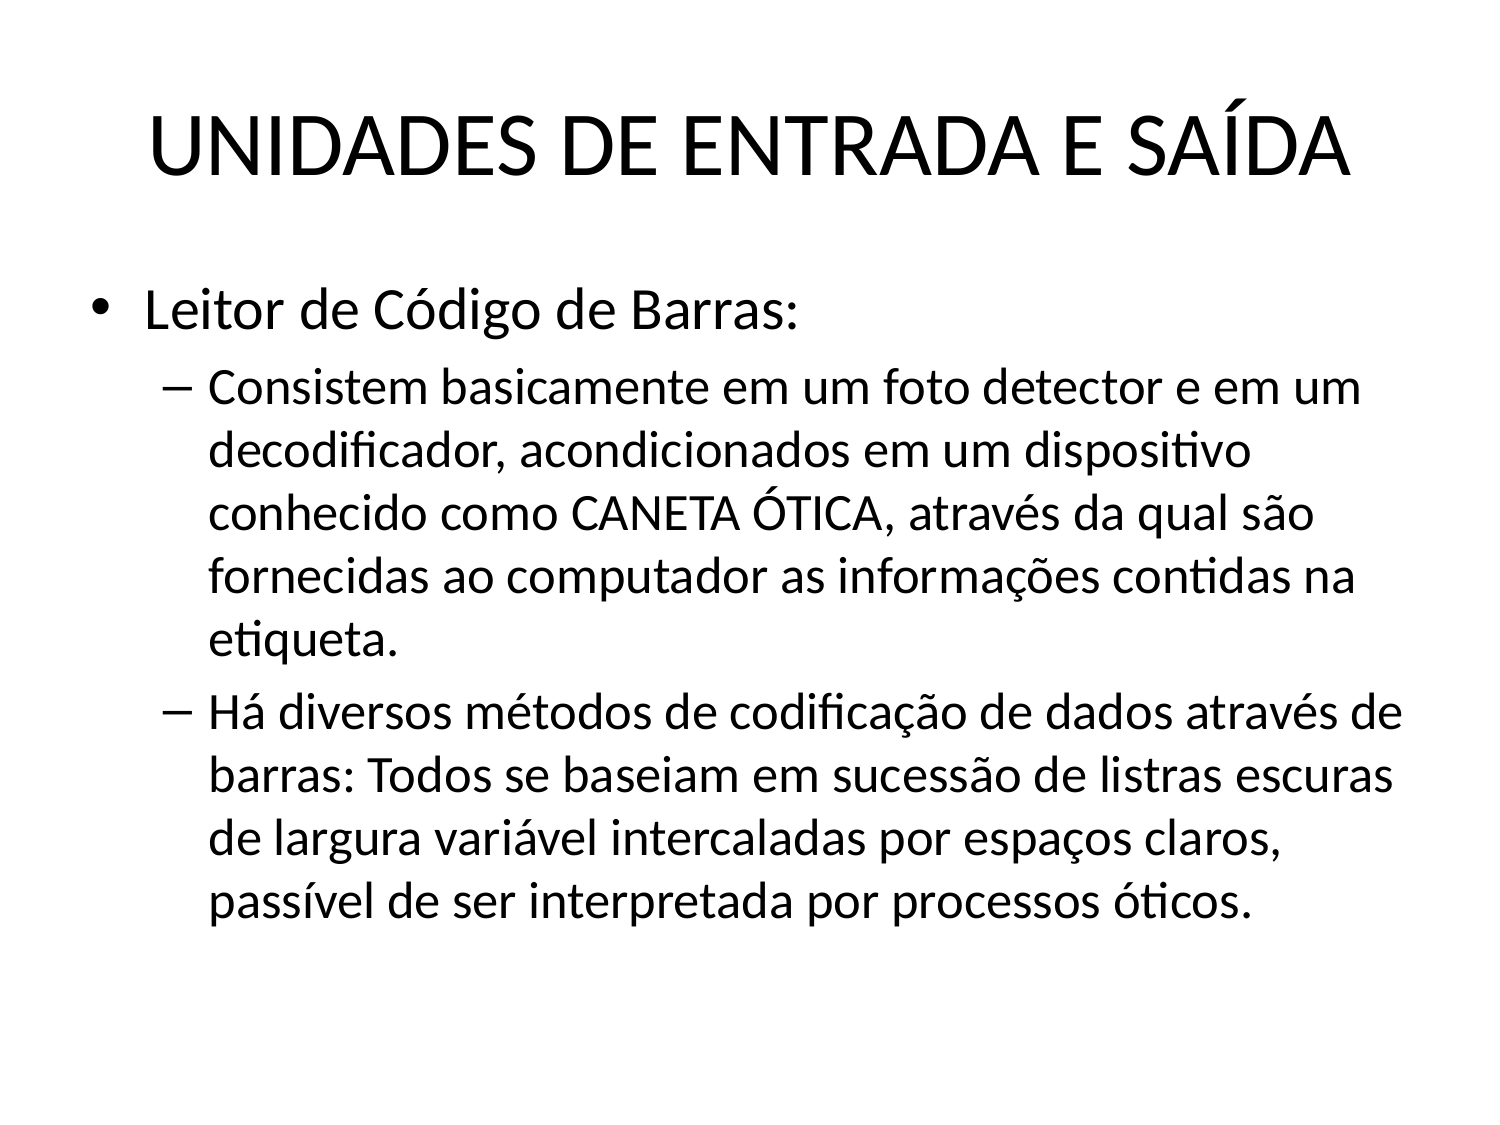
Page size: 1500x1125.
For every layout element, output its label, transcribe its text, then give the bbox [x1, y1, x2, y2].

title UNIDADES DE ENTRADA E SAÍDA [75, 45, 1425, 233]
list Leitor de Código de Barras: Consistem basicamente em um foto detector e em um decodificador, acondicionados em um dispositivo conhecido como CANETA ÓTICA, através da qual são fornecidas ao computador as informações contidas na etiqueta. Há diversos métodos de codificação de dados através de barras: Todos se baseiam em sucessão de listras escuras de largura variável intercaladas por espaços claros, passível de ser interpretada por processos óticos. [75, 262, 1425, 1005]
